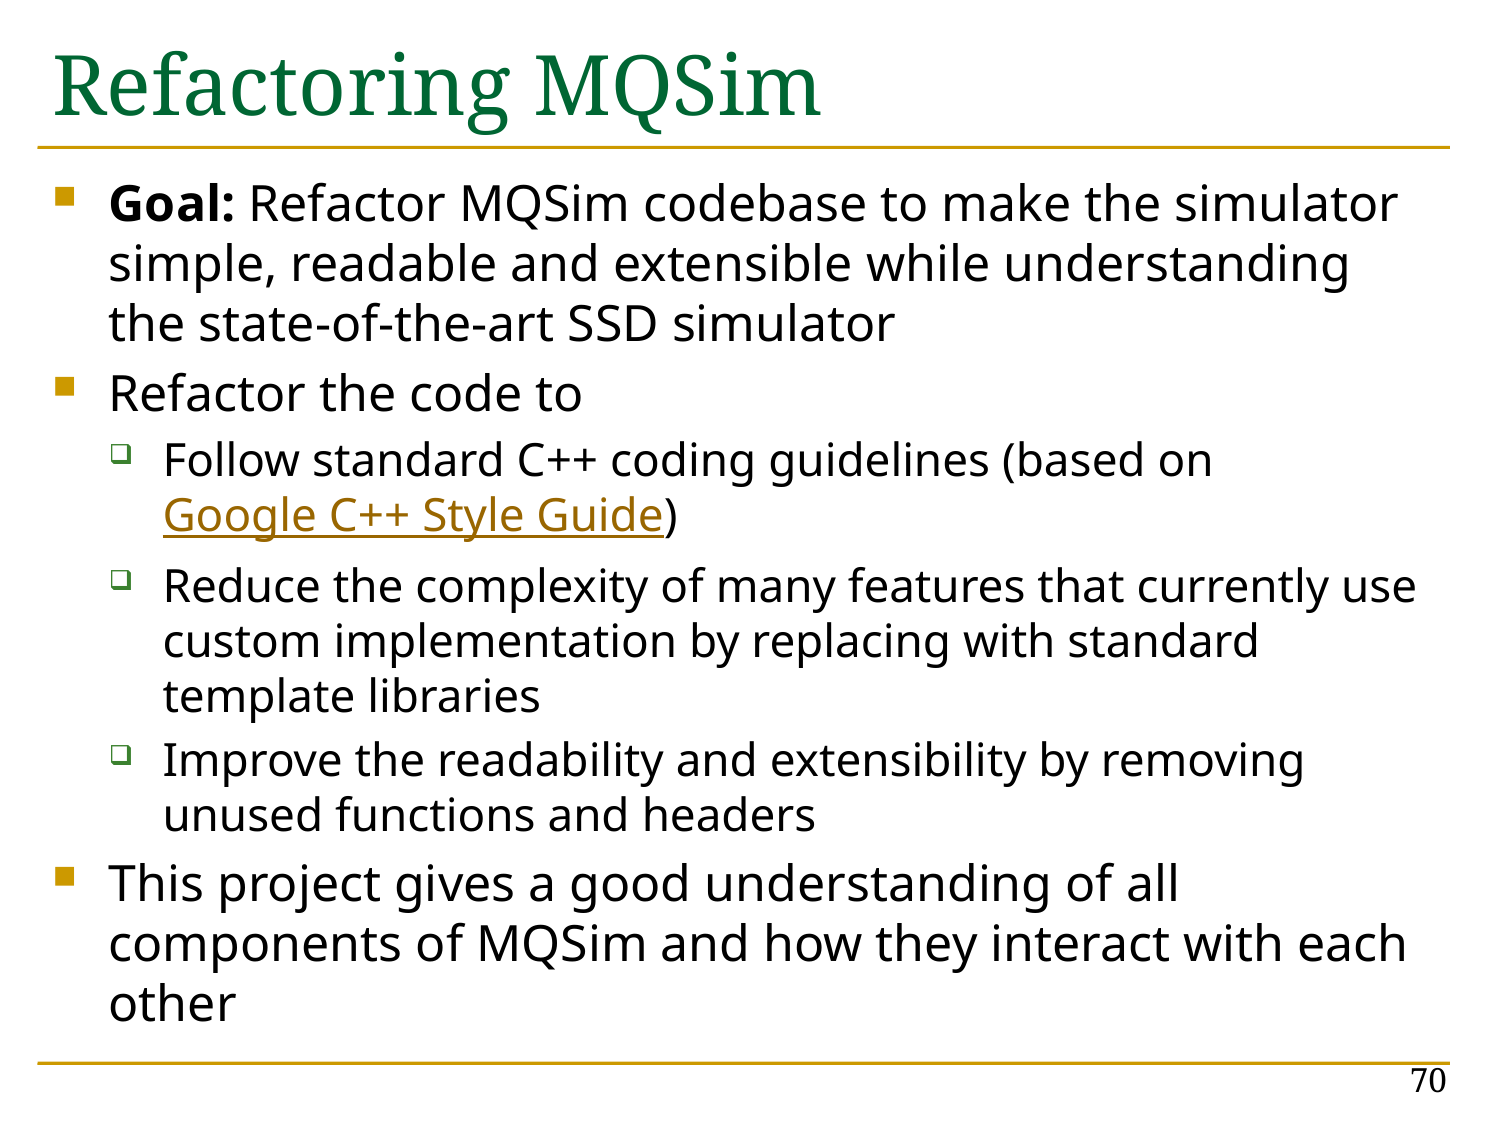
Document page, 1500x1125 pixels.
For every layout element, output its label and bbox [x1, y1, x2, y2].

title [37, 24, 1450, 163]
list [37, 163, 1450, 1016]
slide_number [1111, 1036, 1462, 1112]
